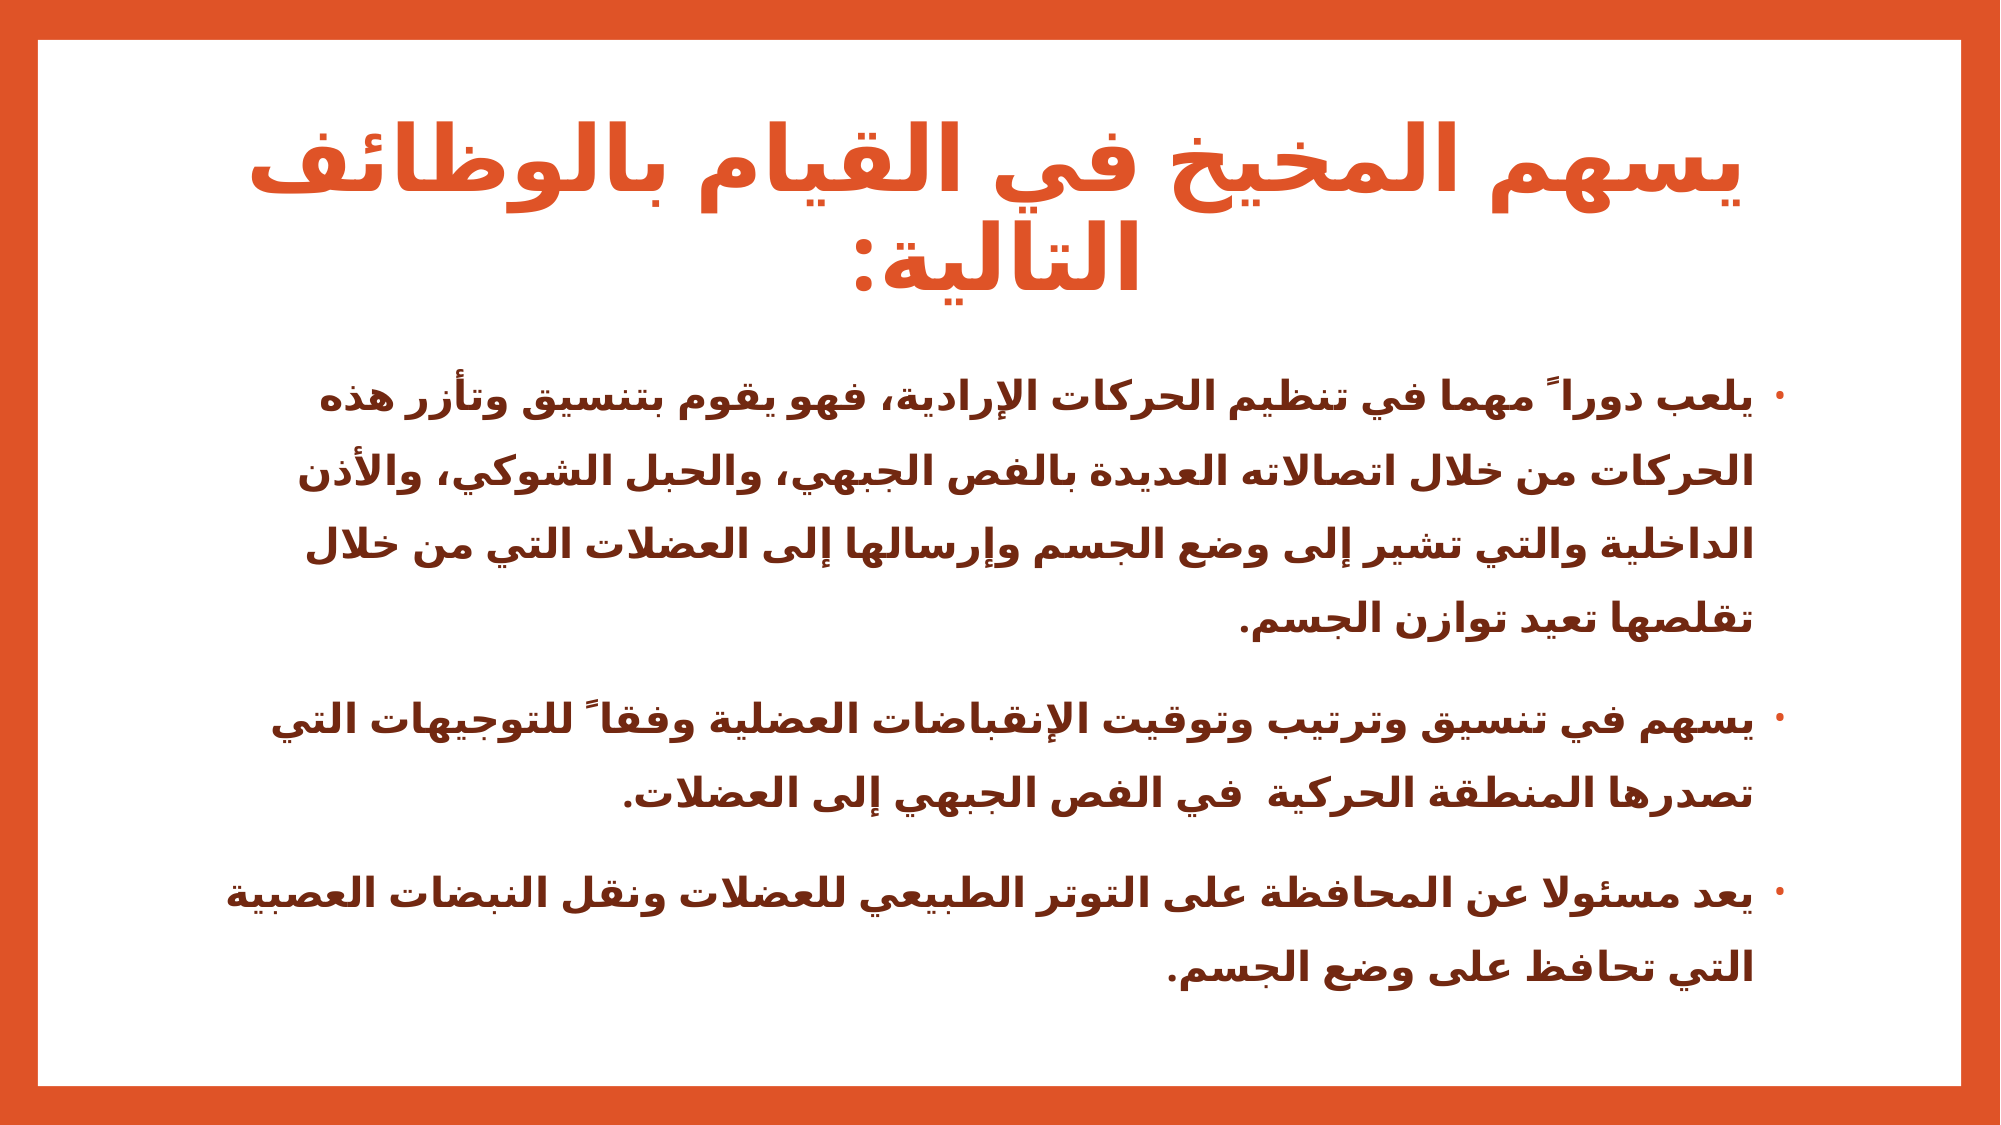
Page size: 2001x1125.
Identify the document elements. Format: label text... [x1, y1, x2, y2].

list يلعب دورا ً مهما في تنظيم الحركات الإرادية، فهو يقوم بتنسيق وتأزر هذه الحركات من خلال اتصالاته العديدة بالفص الجبهي، والحبل الشوكي، والأذن الداخلية والتي تشير إلى وضع الجسم وإرسالها إلى العضلات التي من خلال تقلصها تعيد توازن الجسم. يسهم في تنسيق وترتيب وتوقيت الإنقباضات العضلية وفقا ً للتوجيهات التي تصدرها المنطقة الحركية في الفص الجبهي إلى العضلات. يعد مسئولا عن المحافظة على التوتر الطبيعي للعضلات ونقل النبضات العصبية التي تحافظ على وضع الجسم. [187, 337, 1808, 1000]
title يسهم المخيخ في القيام بالوظائف التالية: [187, 99, 1808, 323]
